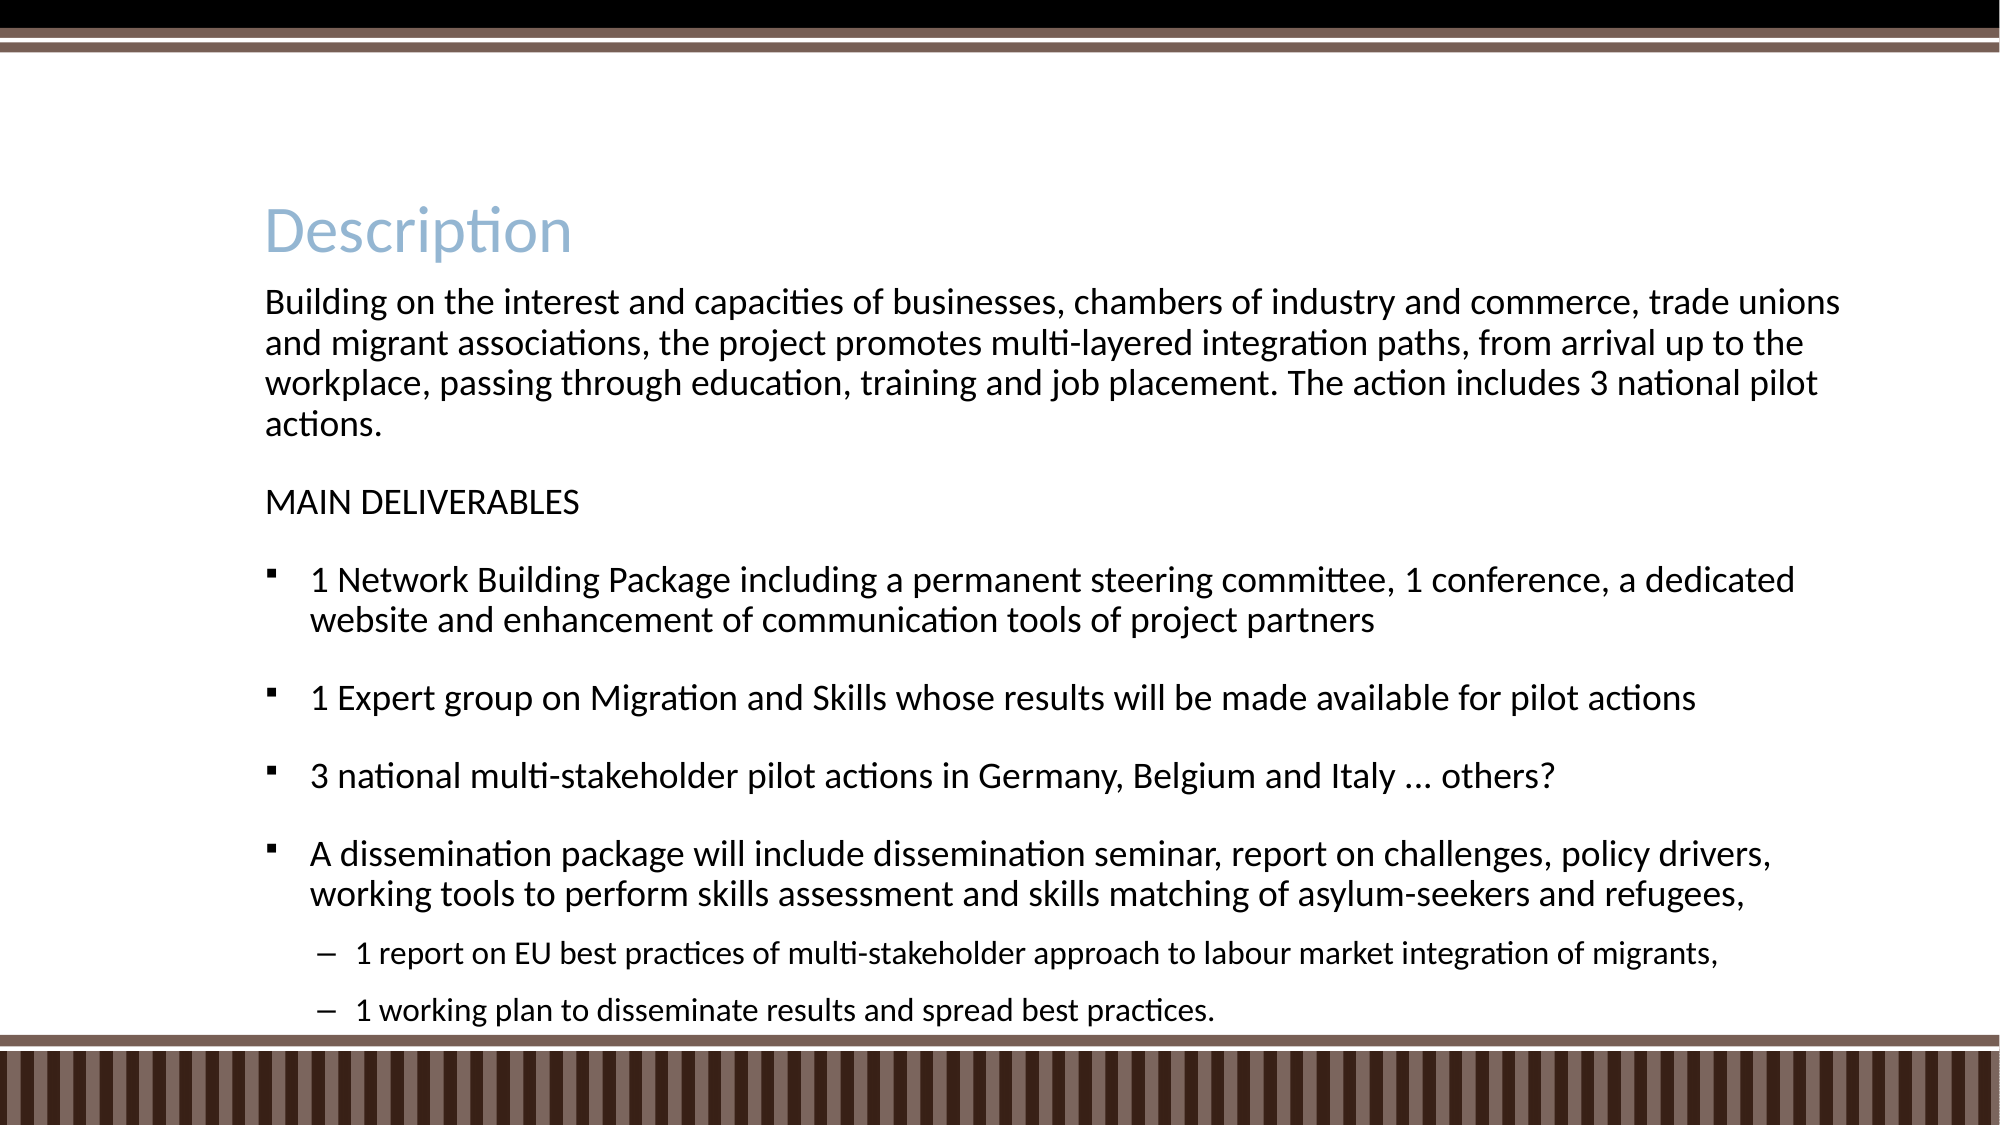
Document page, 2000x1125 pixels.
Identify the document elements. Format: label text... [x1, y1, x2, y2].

title Description [249, 99, 1750, 275]
list Building on the interest and capacities of businesses, chambers of industry and commerce, trade unions and migrant associations, the project promotes multi-layered integration paths, from arrival up to the workplace, passing through education, training and job placement. The action includes 3 national pilot actions. MAIN DELIVERABLES 1 Network Building Package including a permanent steering committee, 1 conference, a dedicated website and enhancement of communication tools of project partners 1 Expert group on Migration and Skills whose results will be made available for pilot actions 3 national multi-stakeholder pilot actions in Germany, Belgium and Italy ... others? A dissemination package will include dissemination seminar, report on challenges, policy drivers, working tools to perform skills assessment and skills matching of asylum-seekers and refugees, 1 report on EU best practices of multi-stakeholder approach to labour market integration of migrants, 1 working plan to disseminate results and spread best practices. [249, 275, 1910, 1000]
